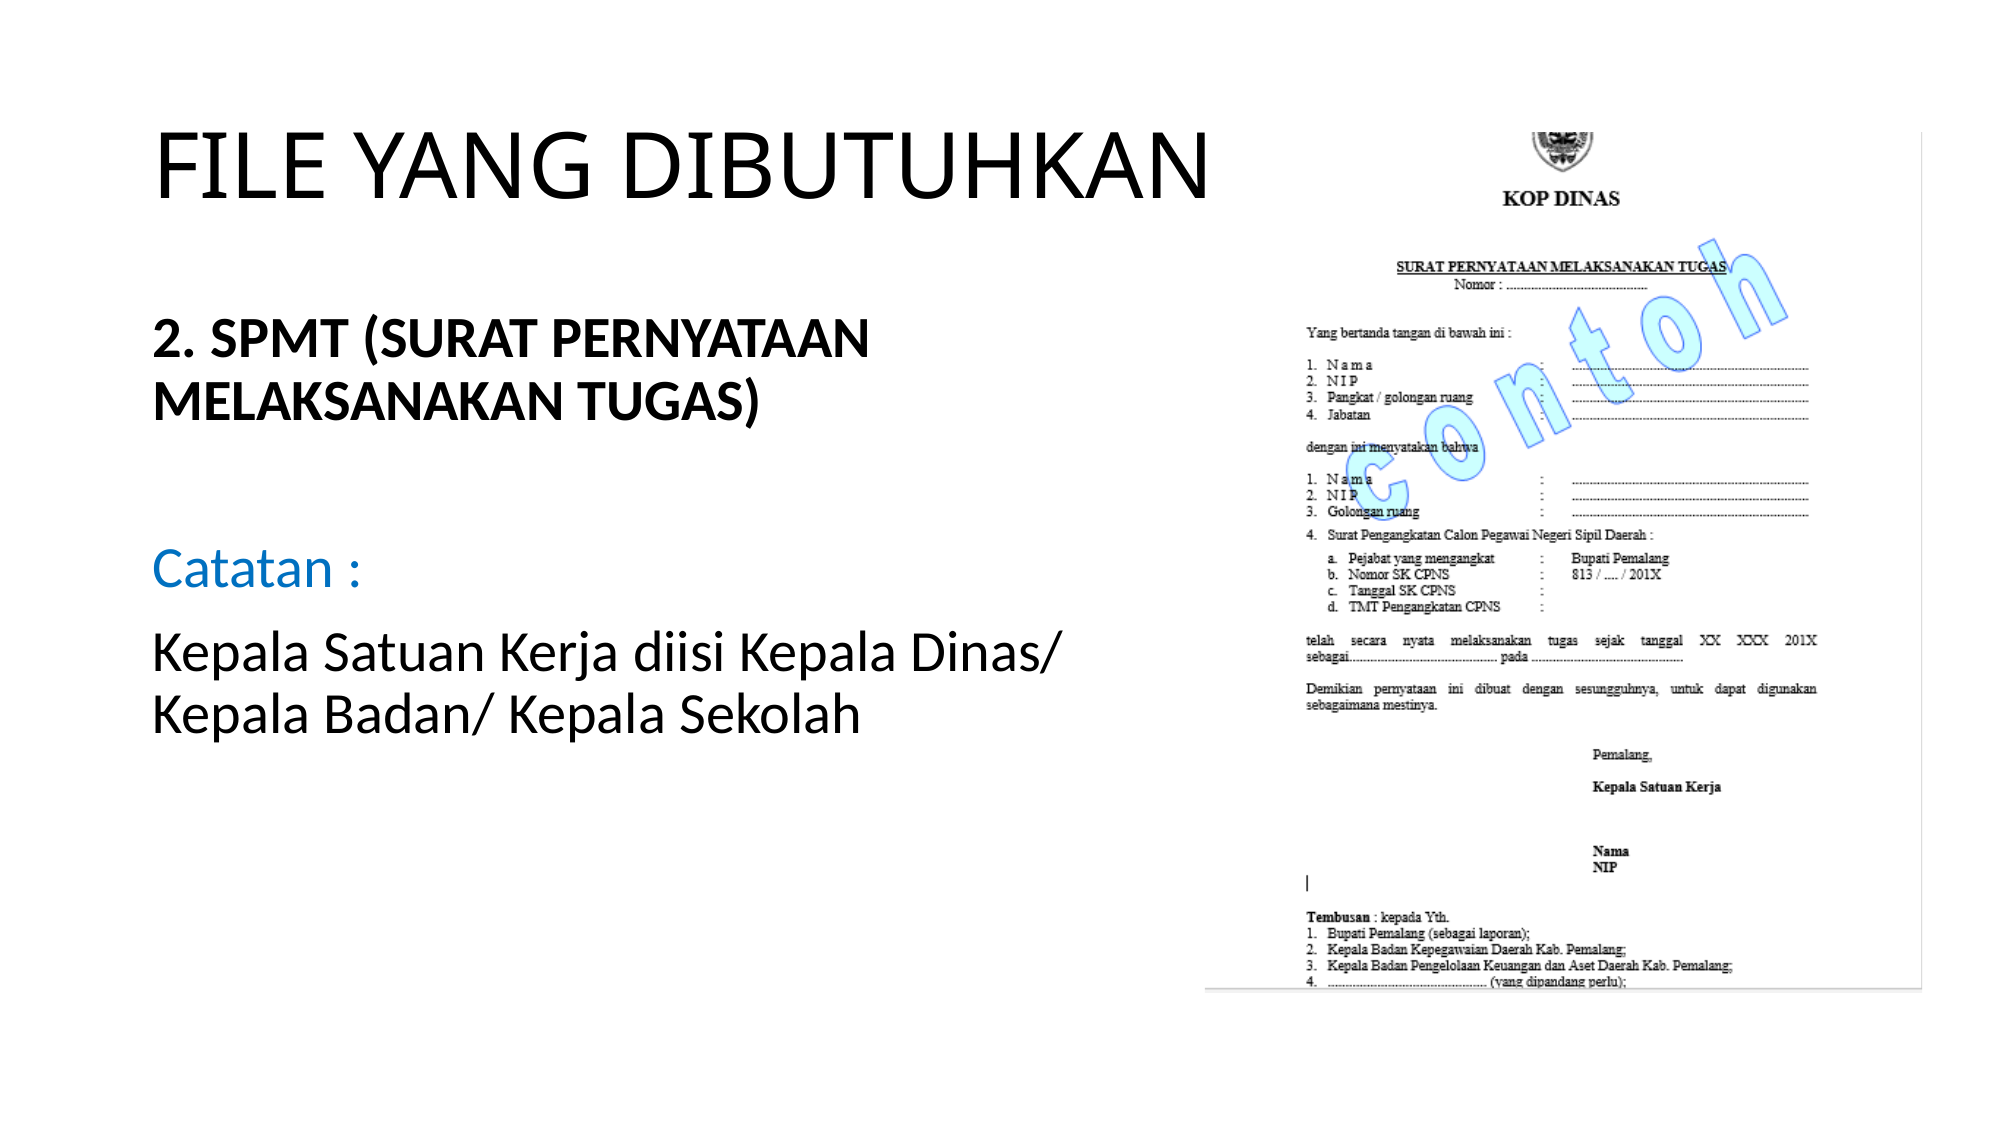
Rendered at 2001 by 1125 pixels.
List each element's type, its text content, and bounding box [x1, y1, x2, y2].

picture [1204, 132, 1923, 993]
title FILE YANG DIBUTUHKAN : [137, 59, 1863, 278]
list 2. SPMT (SURAT PERNYATAAN MELAKSANAKAN TUGAS) Catatan : Kepala Satuan Kerja diisi Kepala Dinas/ Kepala Badan/ Kepala Sekolah [137, 299, 1118, 1013]
